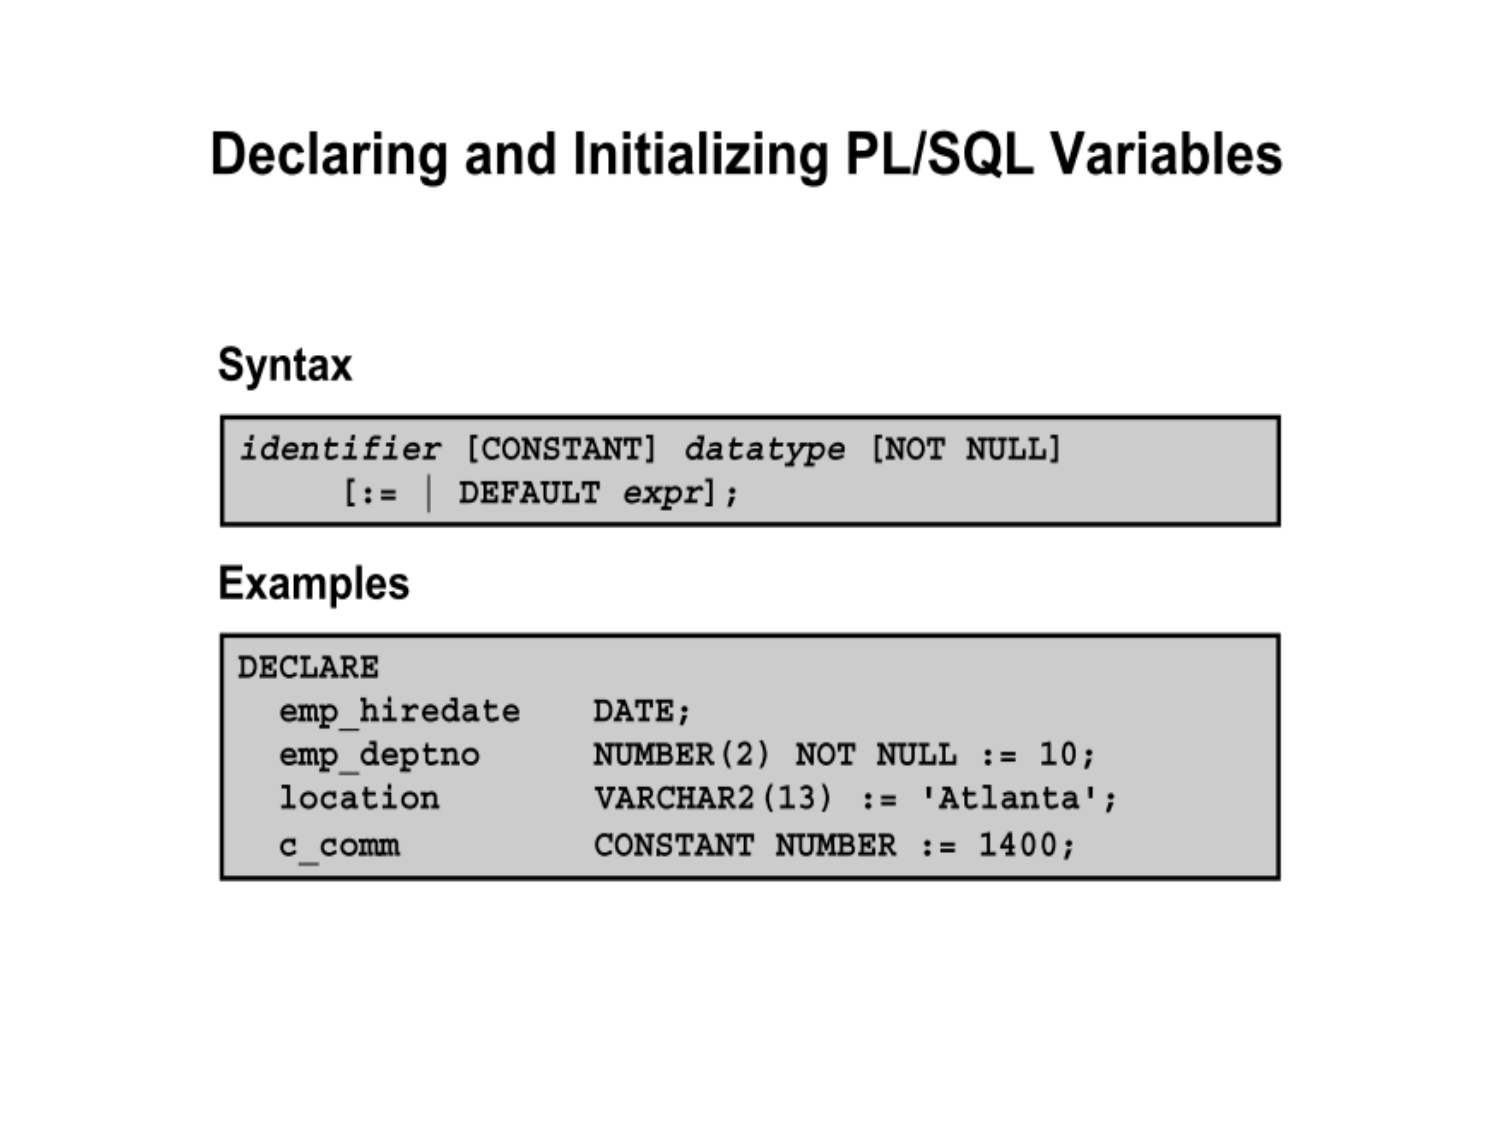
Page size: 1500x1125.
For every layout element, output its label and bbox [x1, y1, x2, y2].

picture [74, 37, 1426, 1025]
